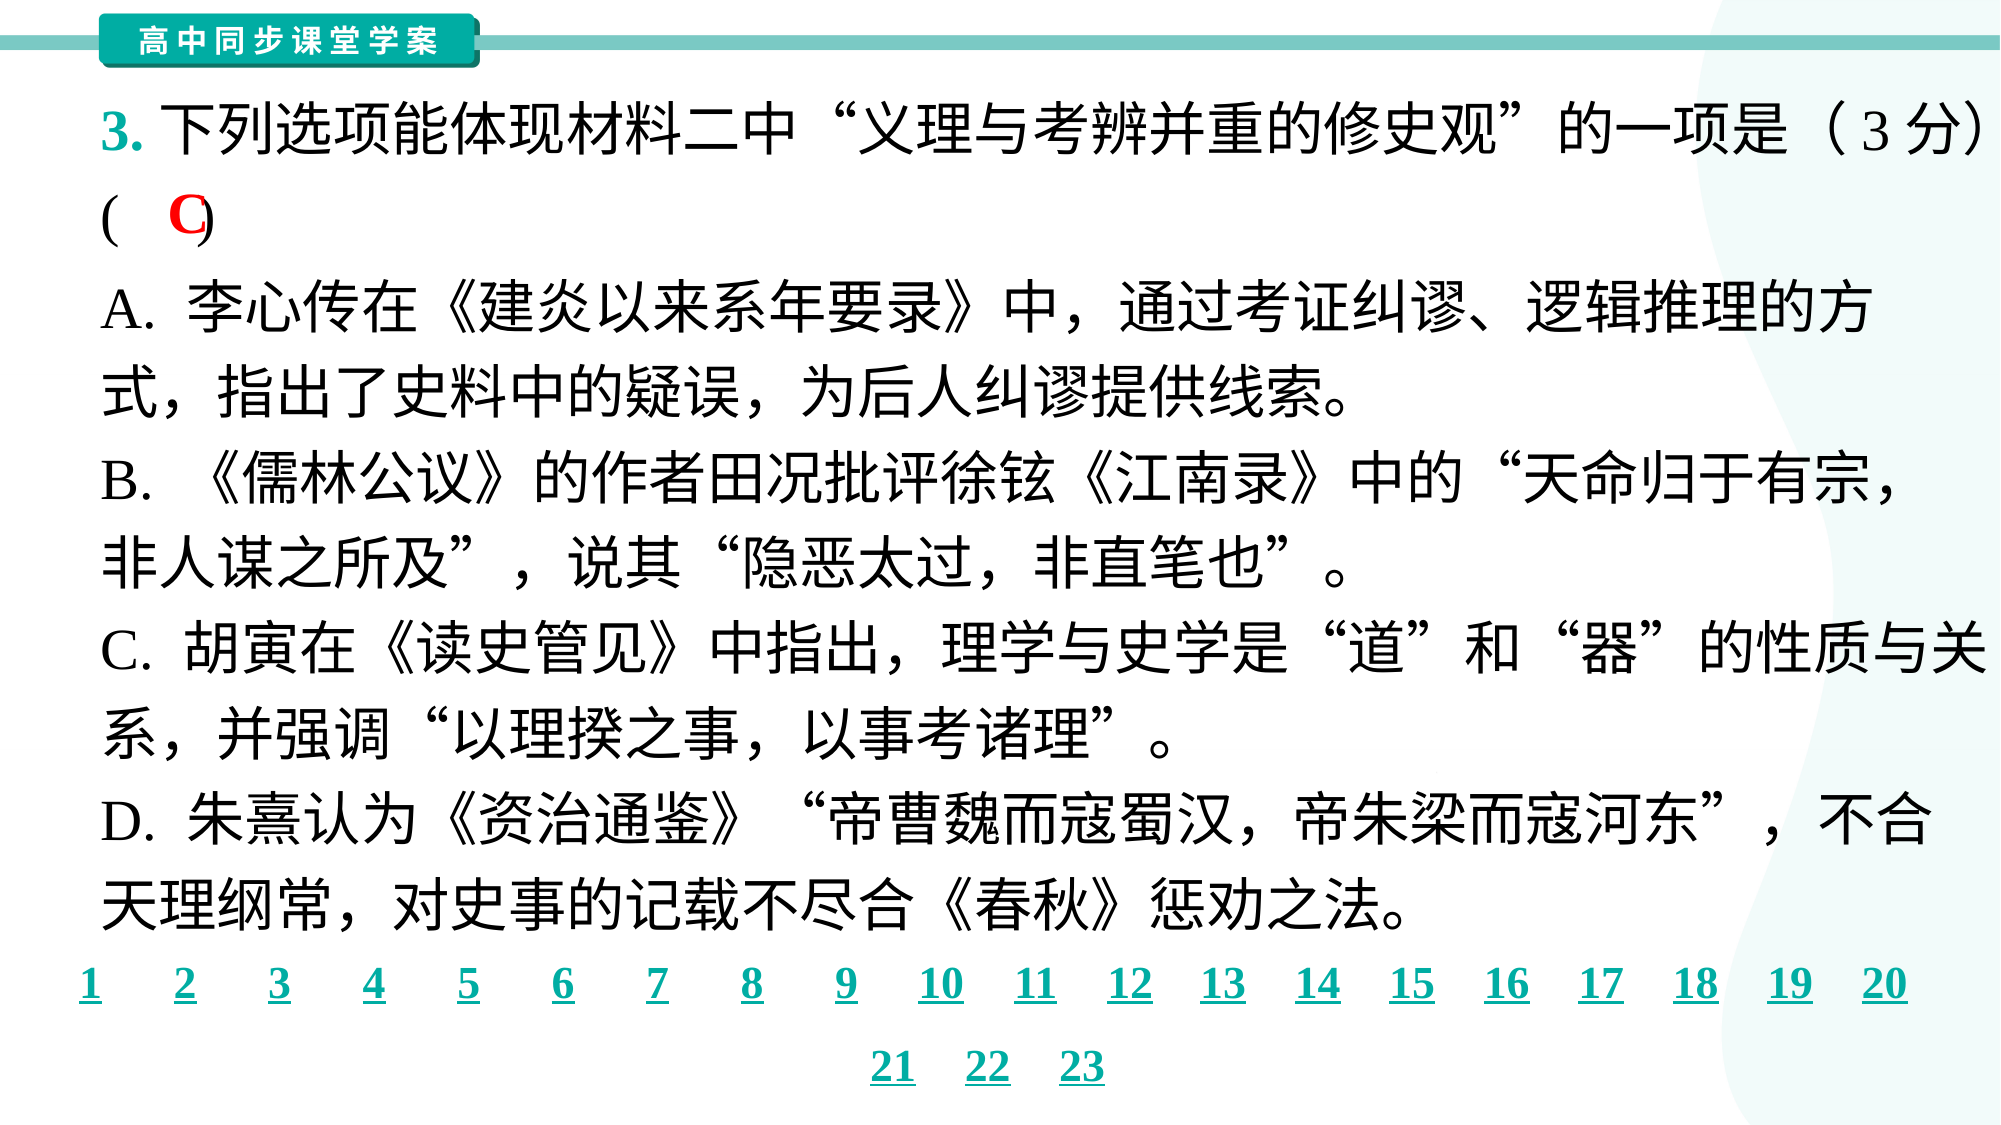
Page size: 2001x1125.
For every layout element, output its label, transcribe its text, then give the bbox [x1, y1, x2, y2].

text_box A. 李心传在《建炎以来系年要录》中，通过考证纠谬、逻辑推理的方 式，指出了史料中的疑误，为后人纠谬提供线索。 B. 《儒林公议》的作者田况批评徐铉《江南录》中的“天命归于有宗， 非人谋之所及”，说其“隐恶太过，非直笔也”。 C. 胡寅在《读史管见》中指出，理学与史学是“道”和“器”的性质与关 系，并强调“以理揆之事，以事考诸理”。 D. 朱熹认为《资治通鉴》“帝曹魏而寇蜀汉，帝朱梁而寇河东”，不合 天理纲常，对史事的记载不尽合《春秋》惩劝之法。 [100, 254, 1899, 938]
text_box 3.下列选项能体现材料二中“义理与考辨并重的修史观”的一项是（3分） ( ) [100, 76, 1899, 248]
picture [0, 0, 2000, 1125]
text_box C [145, 163, 231, 245]
